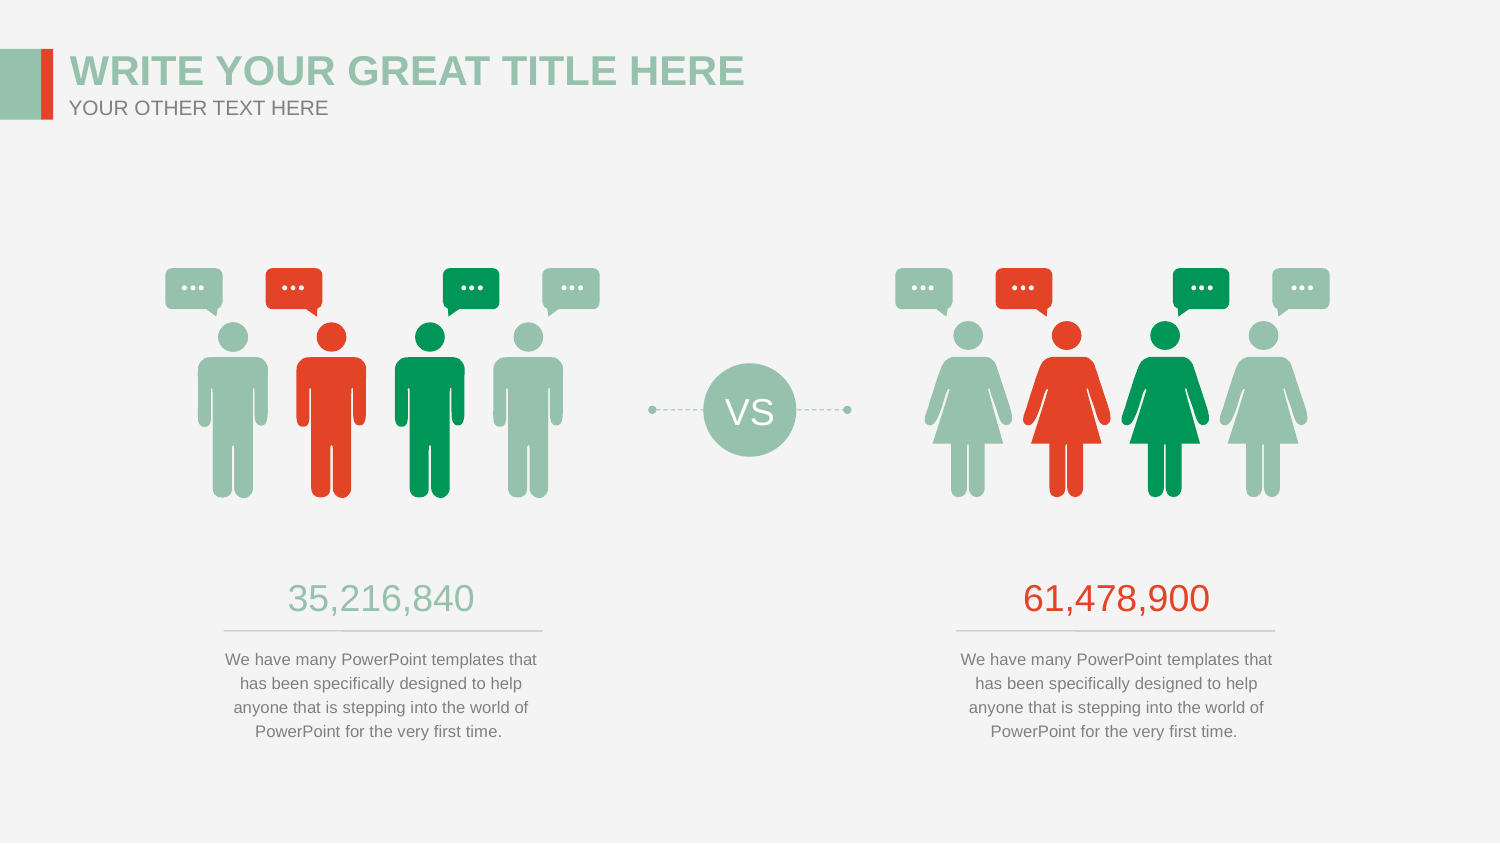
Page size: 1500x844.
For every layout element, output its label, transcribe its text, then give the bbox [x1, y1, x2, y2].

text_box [265, 267, 323, 317]
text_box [442, 267, 500, 317]
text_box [1216, 320, 1310, 498]
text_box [1272, 267, 1330, 317]
text_box [790, 386, 797, 434]
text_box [1118, 320, 1211, 498]
text_box VS [710, 380, 790, 441]
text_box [1019, 320, 1113, 498]
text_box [1172, 267, 1230, 317]
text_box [393, 322, 466, 499]
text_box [295, 322, 367, 499]
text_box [196, 322, 269, 499]
text_box WRITE YOUR GREAT TITLE HERE [55, 36, 761, 102]
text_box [491, 322, 564, 499]
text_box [0, 48, 54, 120]
text_box We have many PowerPoint templates that has been specifically designed to help anyone that is stepping into the world of PowerPoint for the very first time. [221, 645, 541, 741]
text_box YOUR OTHER TEXT HERE [54, 86, 344, 127]
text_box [165, 267, 223, 317]
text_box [542, 267, 600, 317]
text_box 61,478,900 [1008, 566, 1226, 627]
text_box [921, 320, 1014, 498]
text_box [715, 441, 785, 457]
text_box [995, 267, 1053, 317]
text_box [895, 267, 953, 317]
text_box [843, 405, 852, 415]
text_box We have many PowerPoint templates that has been specifically designed to help anyone that is stepping into the world of PowerPoint for the very first time. [957, 645, 1276, 741]
text_box [703, 385, 710, 435]
text_box 35,216,840 [272, 566, 490, 627]
text_box [648, 405, 662, 414]
text_box [714, 363, 786, 380]
